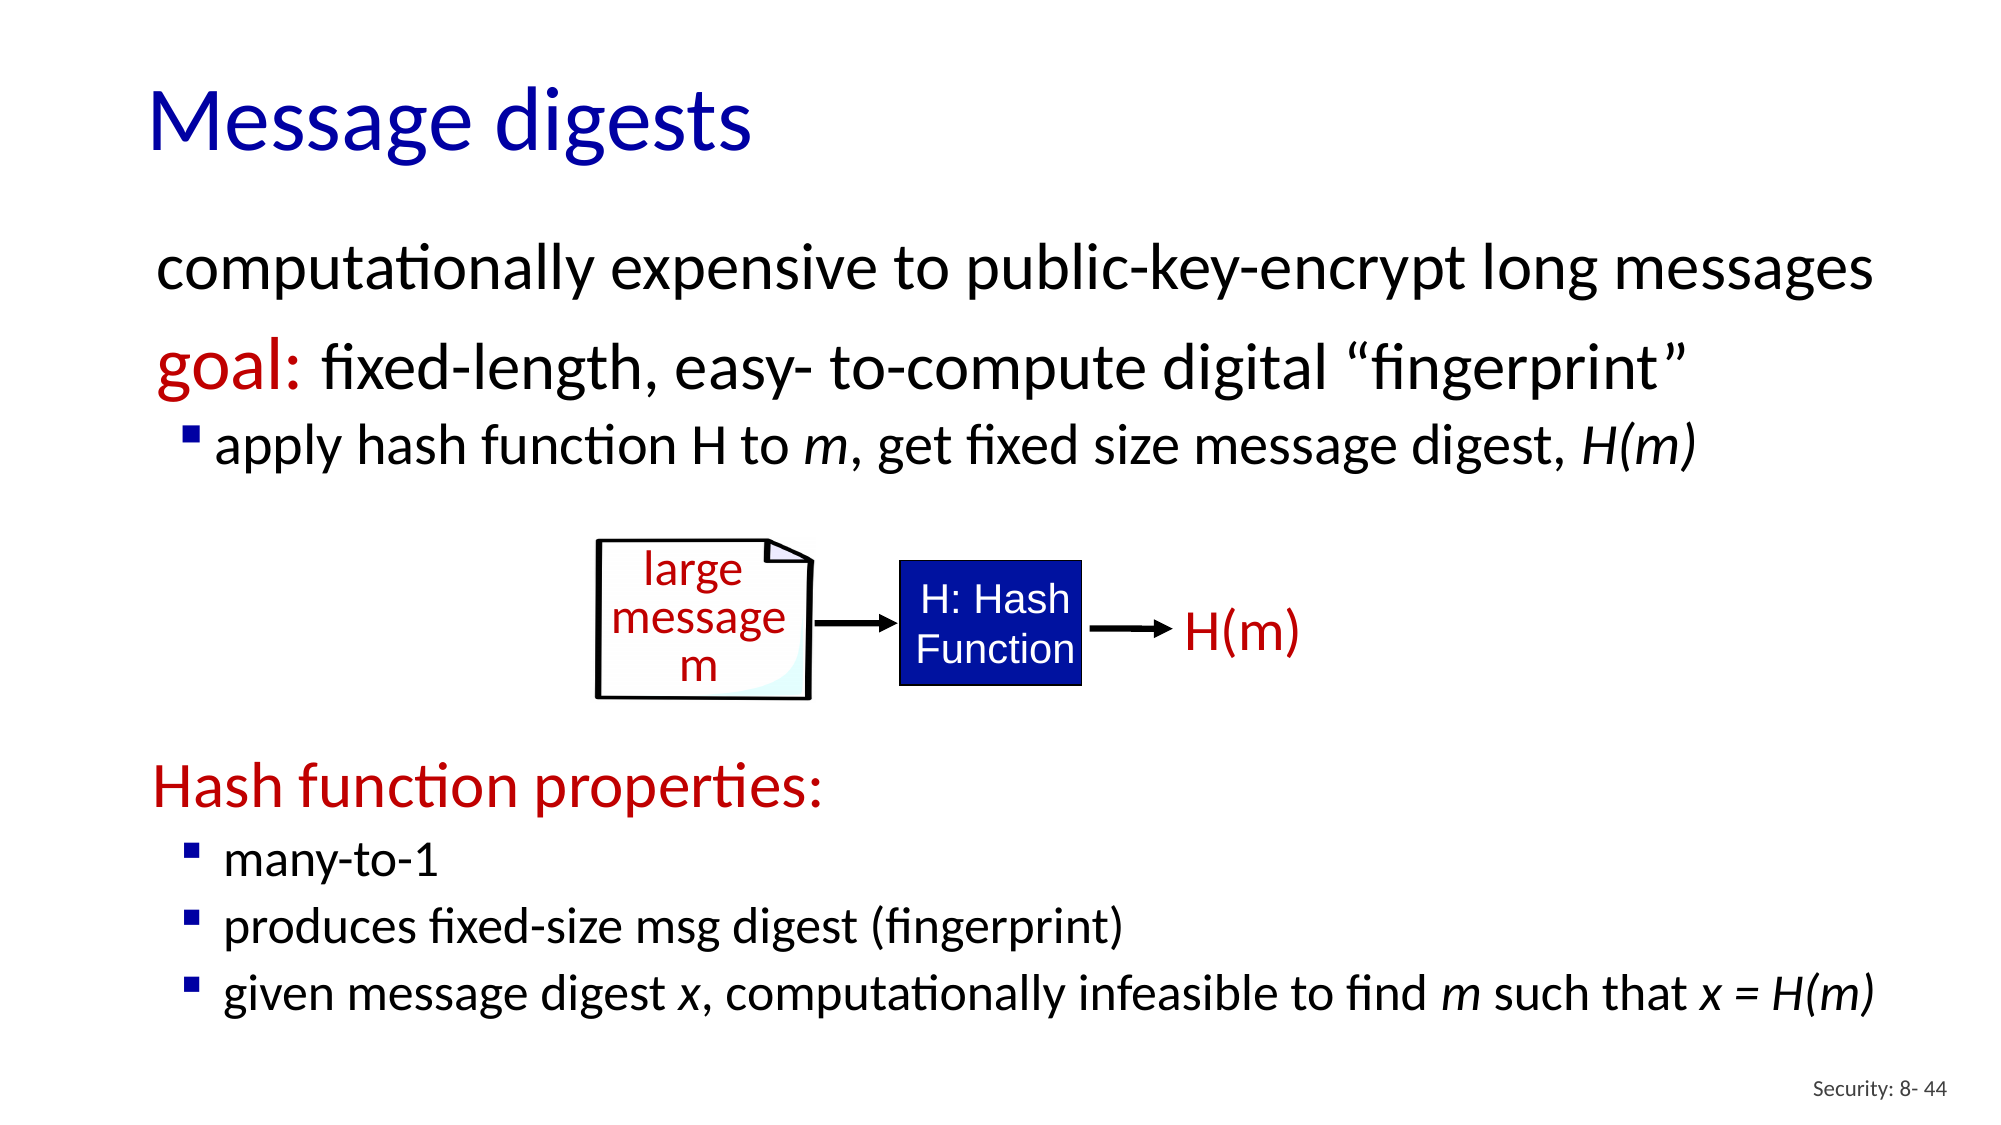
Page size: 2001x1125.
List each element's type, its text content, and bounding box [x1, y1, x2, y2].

text_box computationally expensive to public-key-encrypt long messages goal: fixed-length, easy- to-compute digital “fingerprint” apply hash function H to m, get fixed size message digest, H(m) [141, 224, 1955, 489]
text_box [588, 536, 1340, 703]
title Message digests [131, 47, 853, 195]
text_box Hash function properties: many-to-1 produces fixed-size msg digest (fingerprint) given message digest x, computationally infeasible to find m such that x = H(m) [117, 743, 1898, 1088]
slide_number Security: 8- 44 [1512, 1056, 1963, 1117]
